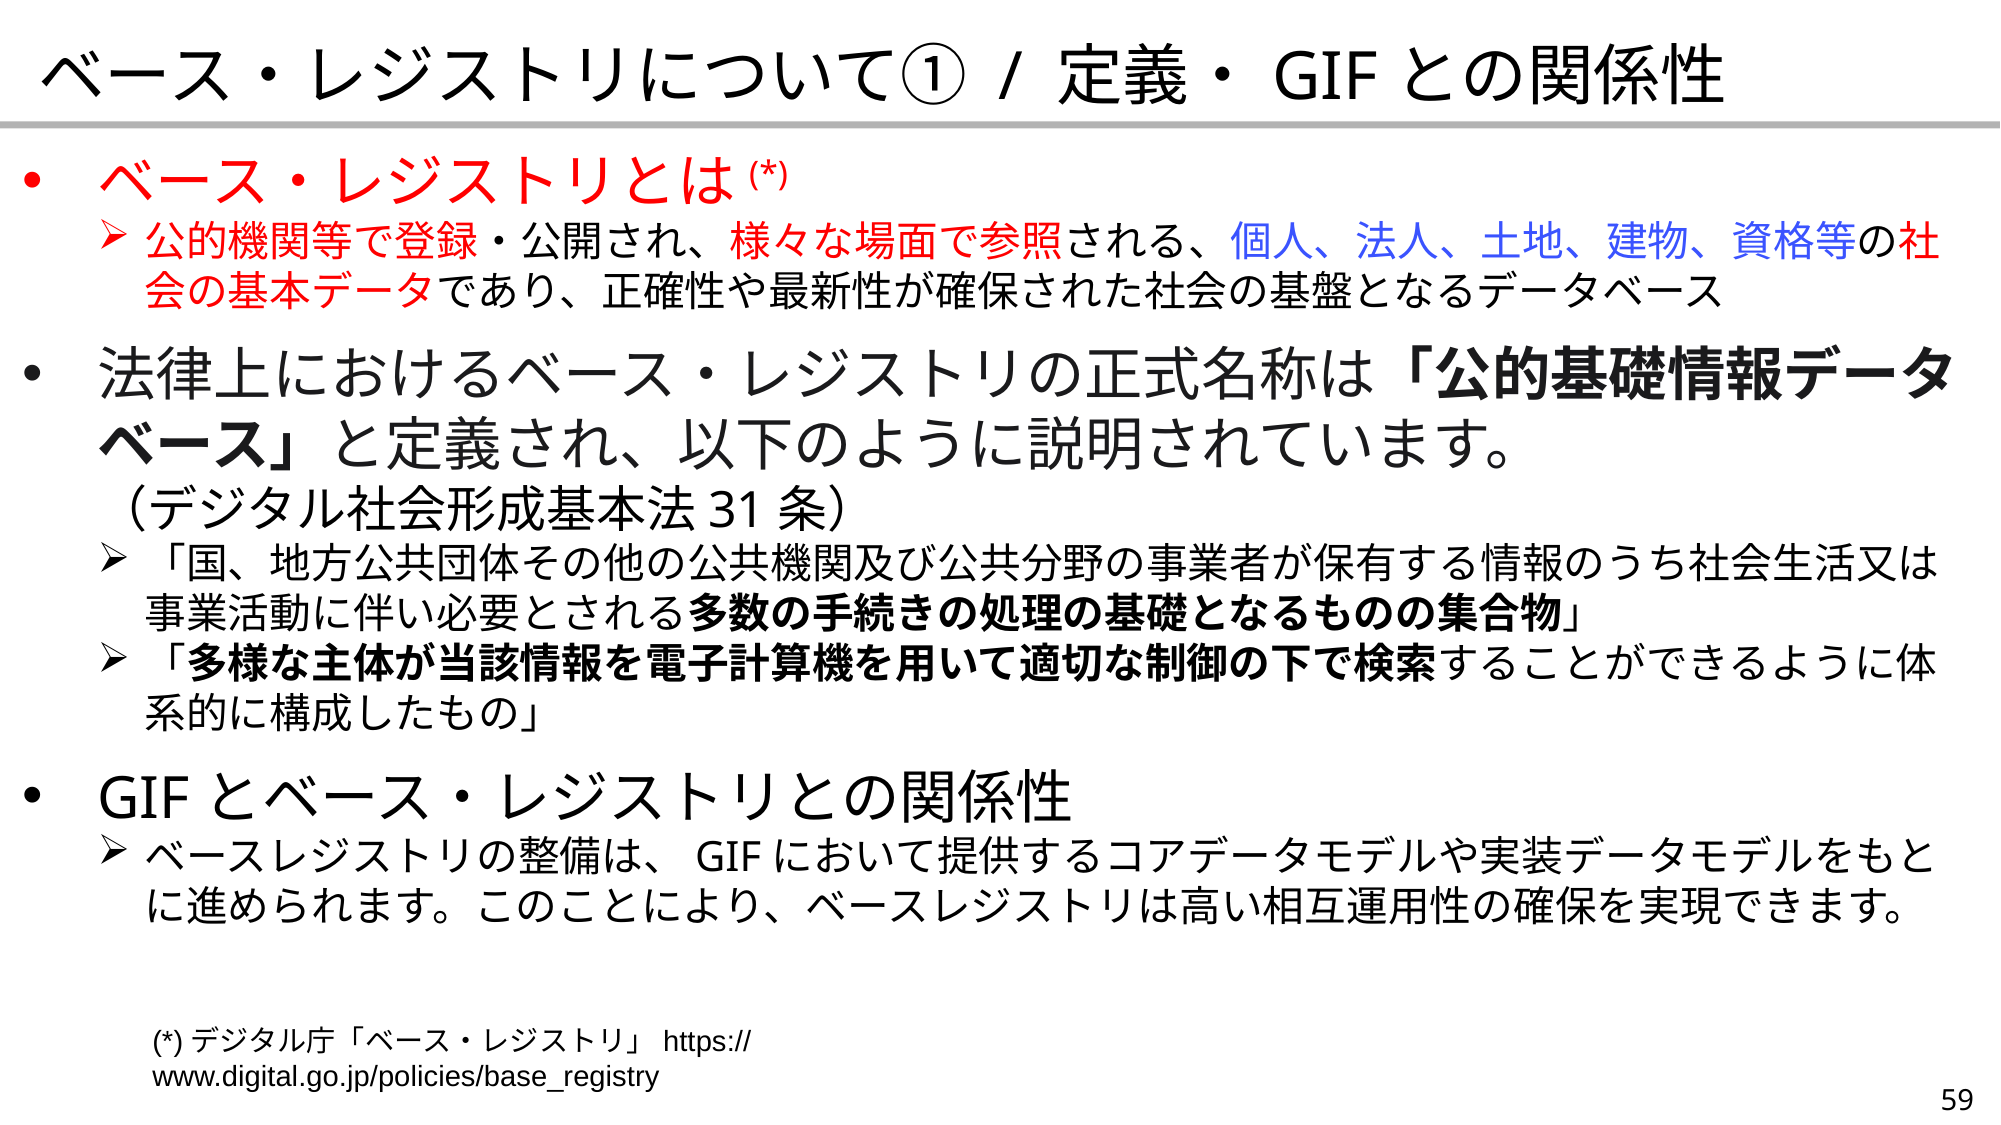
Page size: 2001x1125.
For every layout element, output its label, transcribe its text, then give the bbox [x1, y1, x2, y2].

text_box (*)デジタル庁「ベース・レジストリ」https://www.digital.go.jp/policies/base_registry [137, 1014, 947, 1075]
text_box ベース・レジストリとは(*) 公的機関等で登録・公開され、様々な場面で参照される、個人、法人、土地、建物、資格等の社会の基本データであり、正確性や最新性が確保された社会の基盤となるデータベース 法律上におけるベース・レジストリの正式名称は「公的基礎情報データベース」と定義され、以下のように説明されています。 （デジタル社会形成基本法31条） 「国、地方公共団体その他の公共機関及び公共分野の事業者が保有する情報のうち社会生活又は事業活動に伴い必要とされる多数の手続きの処理の基礎となるものの集合物」 「多様な主体が当該情報を電子計算機を用いて適切な制御の下で検索することができるように体系的に構成したもの」 GIFとベース・レジストリとの関係性 ベースレジストリの整備は、GIFにおいて提供するコアデータモデルや実装データモデルをもとに進められます。このことにより、ベースレジストリは高い相互運用性の確保を実現できます。 [7, 137, 1981, 988]
text_box ベース・レジストリについて① / 定義・GIFとの関係性 [23, 34, 1910, 121]
slide_number 59 [1881, 1073, 1989, 1124]
